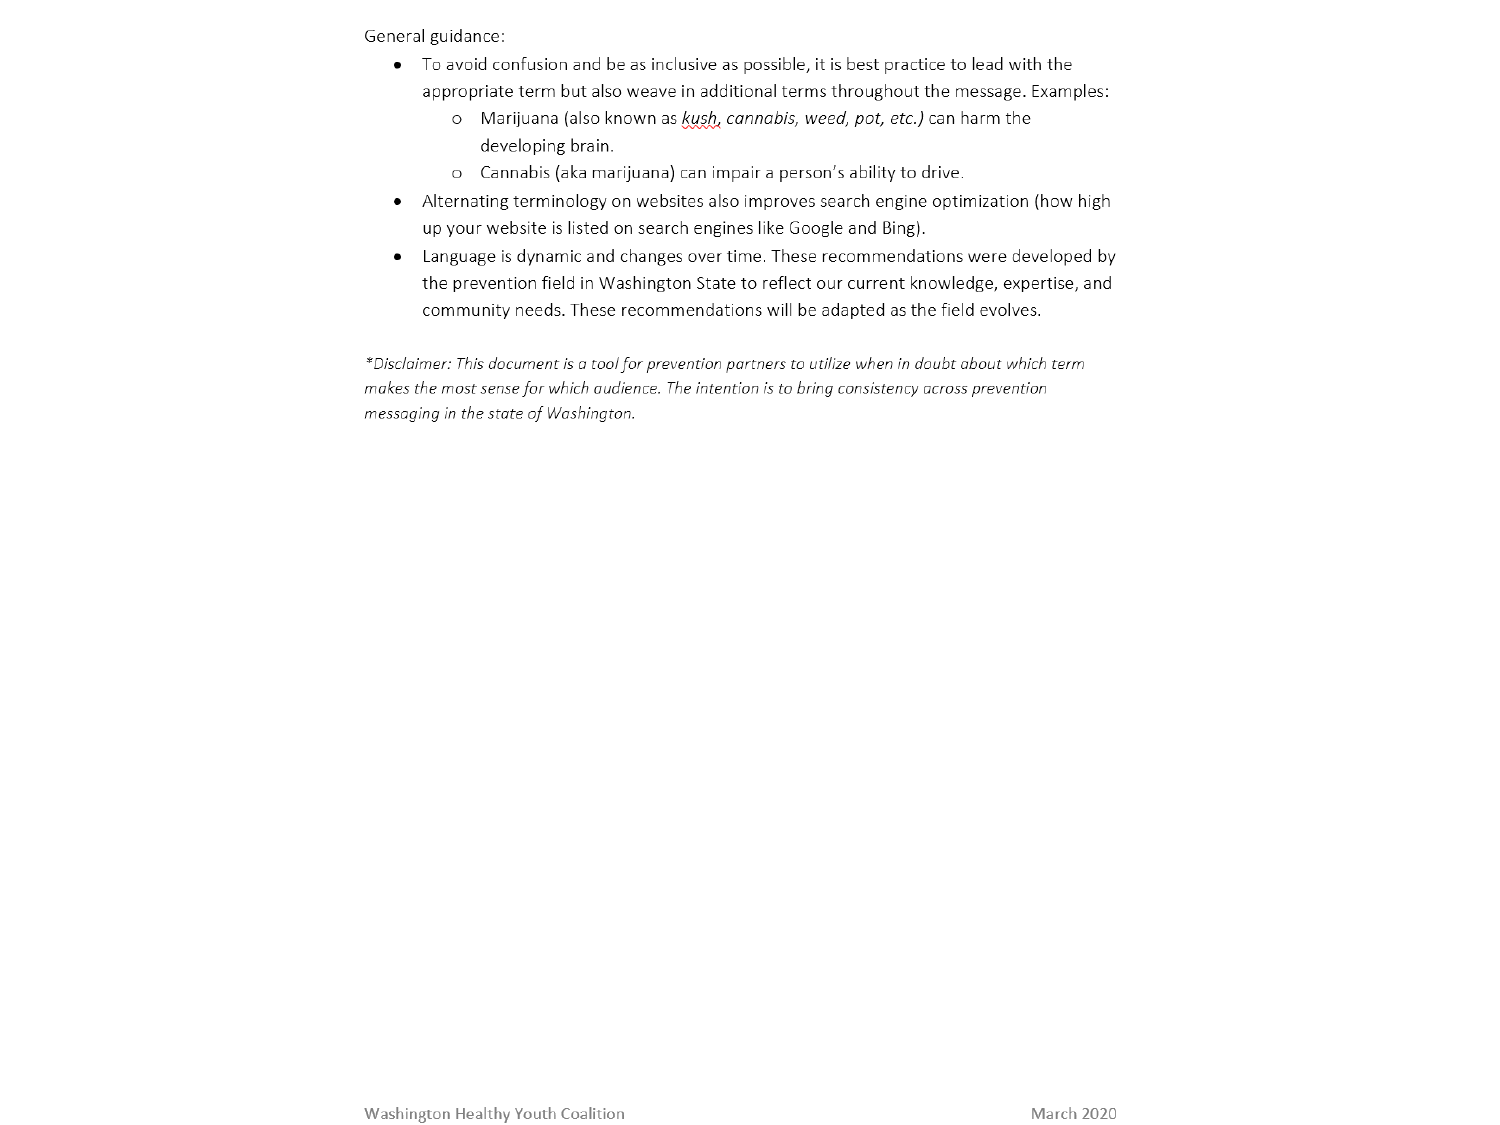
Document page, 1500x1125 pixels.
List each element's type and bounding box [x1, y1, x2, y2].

picture [302, 11, 1182, 1125]
